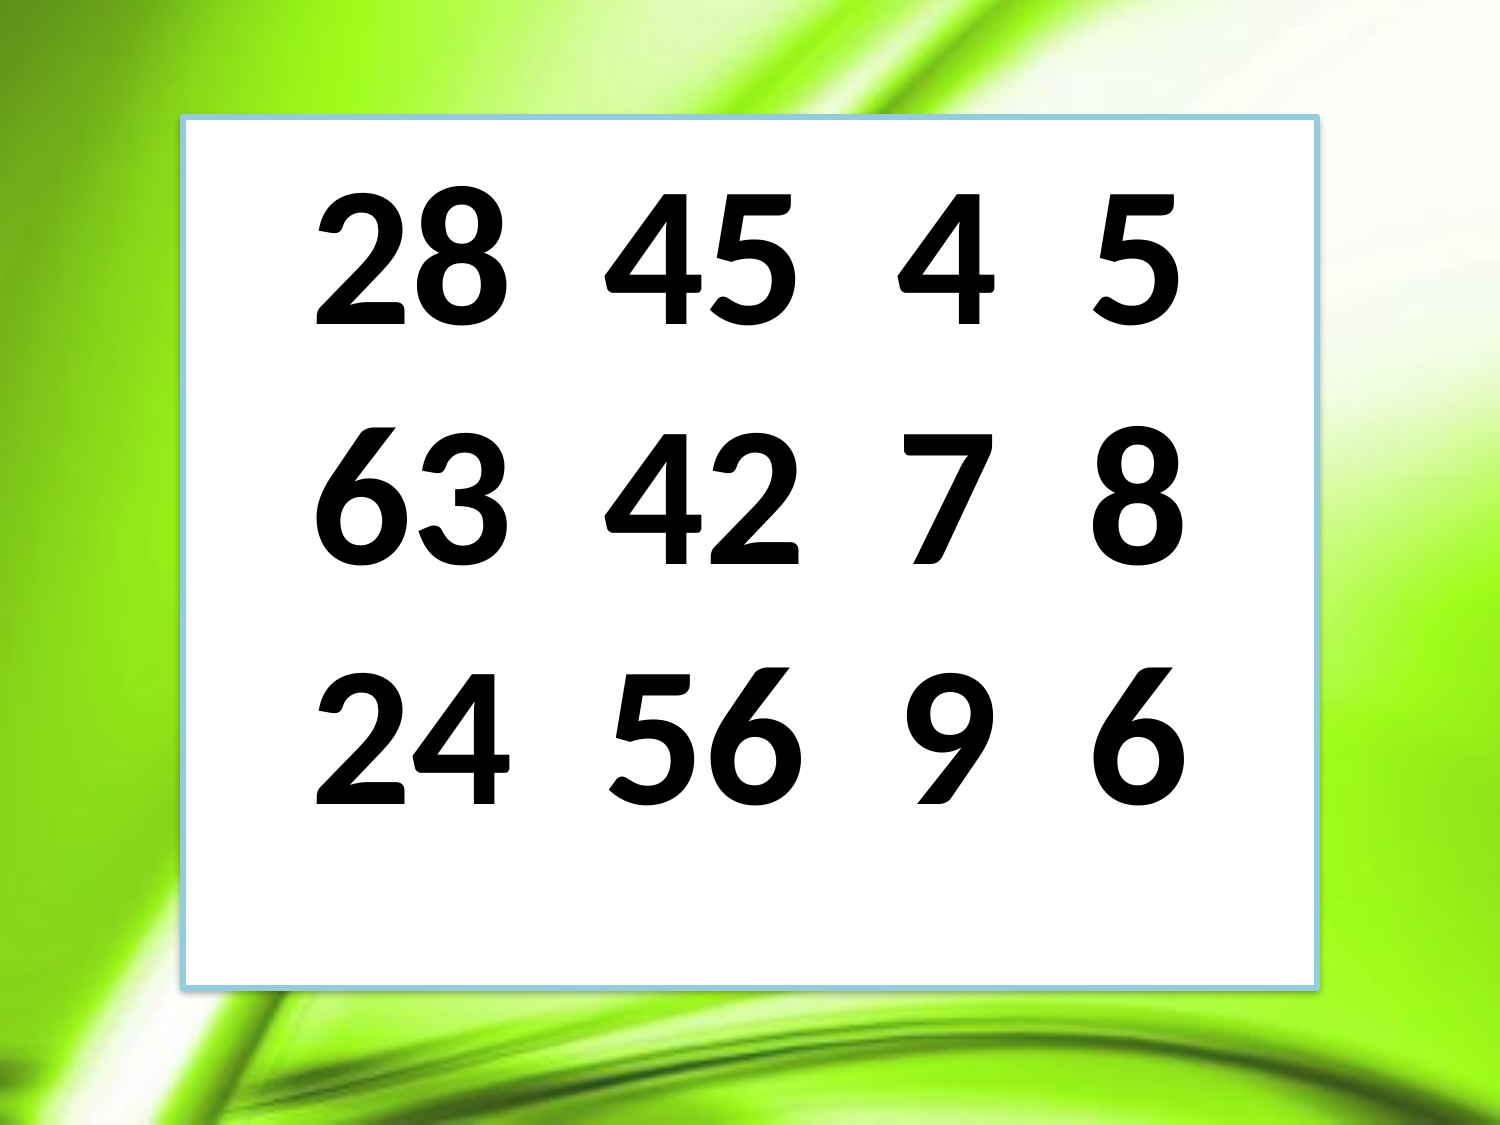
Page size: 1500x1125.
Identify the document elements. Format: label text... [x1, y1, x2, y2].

text_box 28 45 4 5 63 42 7 8 24 56 9 6 [182, 117, 1317, 988]
